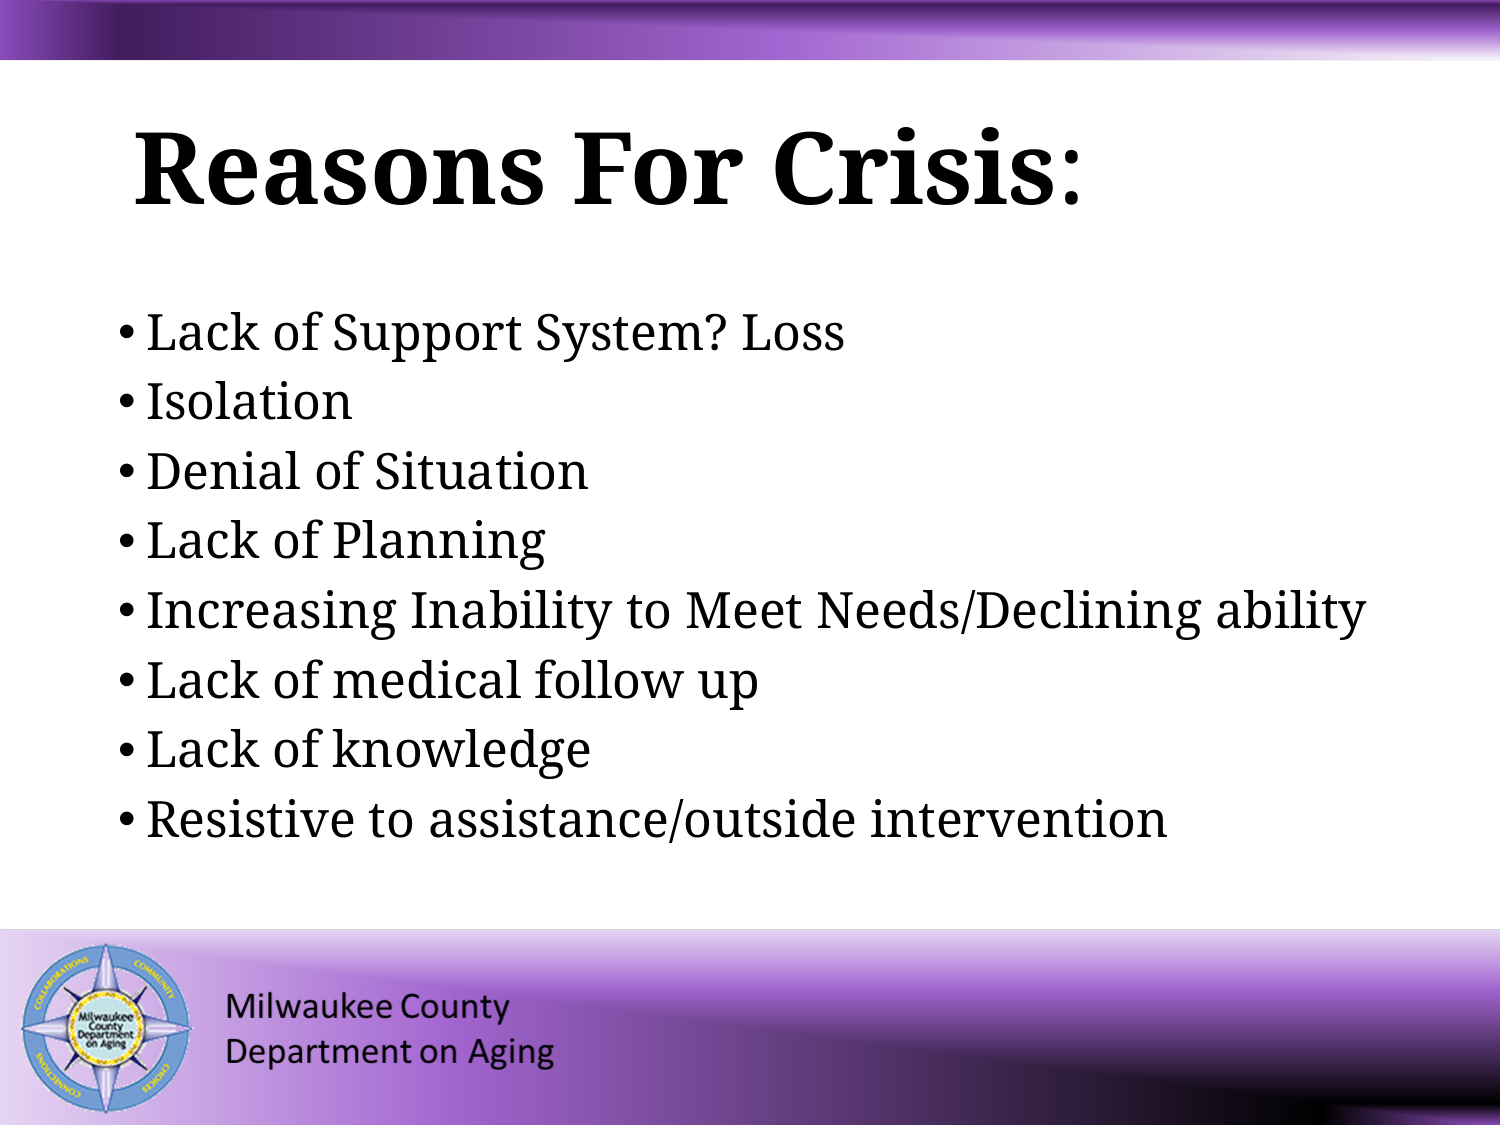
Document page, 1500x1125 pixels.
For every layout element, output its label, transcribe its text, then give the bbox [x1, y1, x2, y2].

title Reasons For Crisis: [118, 63, 1413, 282]
picture [0, 0, 1500, 1125]
list Lack of Support System? Loss Isolation Denial of Situation Lack of Planning Increasing Inability to Meet Needs/Declining ability Lack of medical follow up Lack of knowledge Resistive to assistance/outside intervention [103, 299, 1397, 1014]
